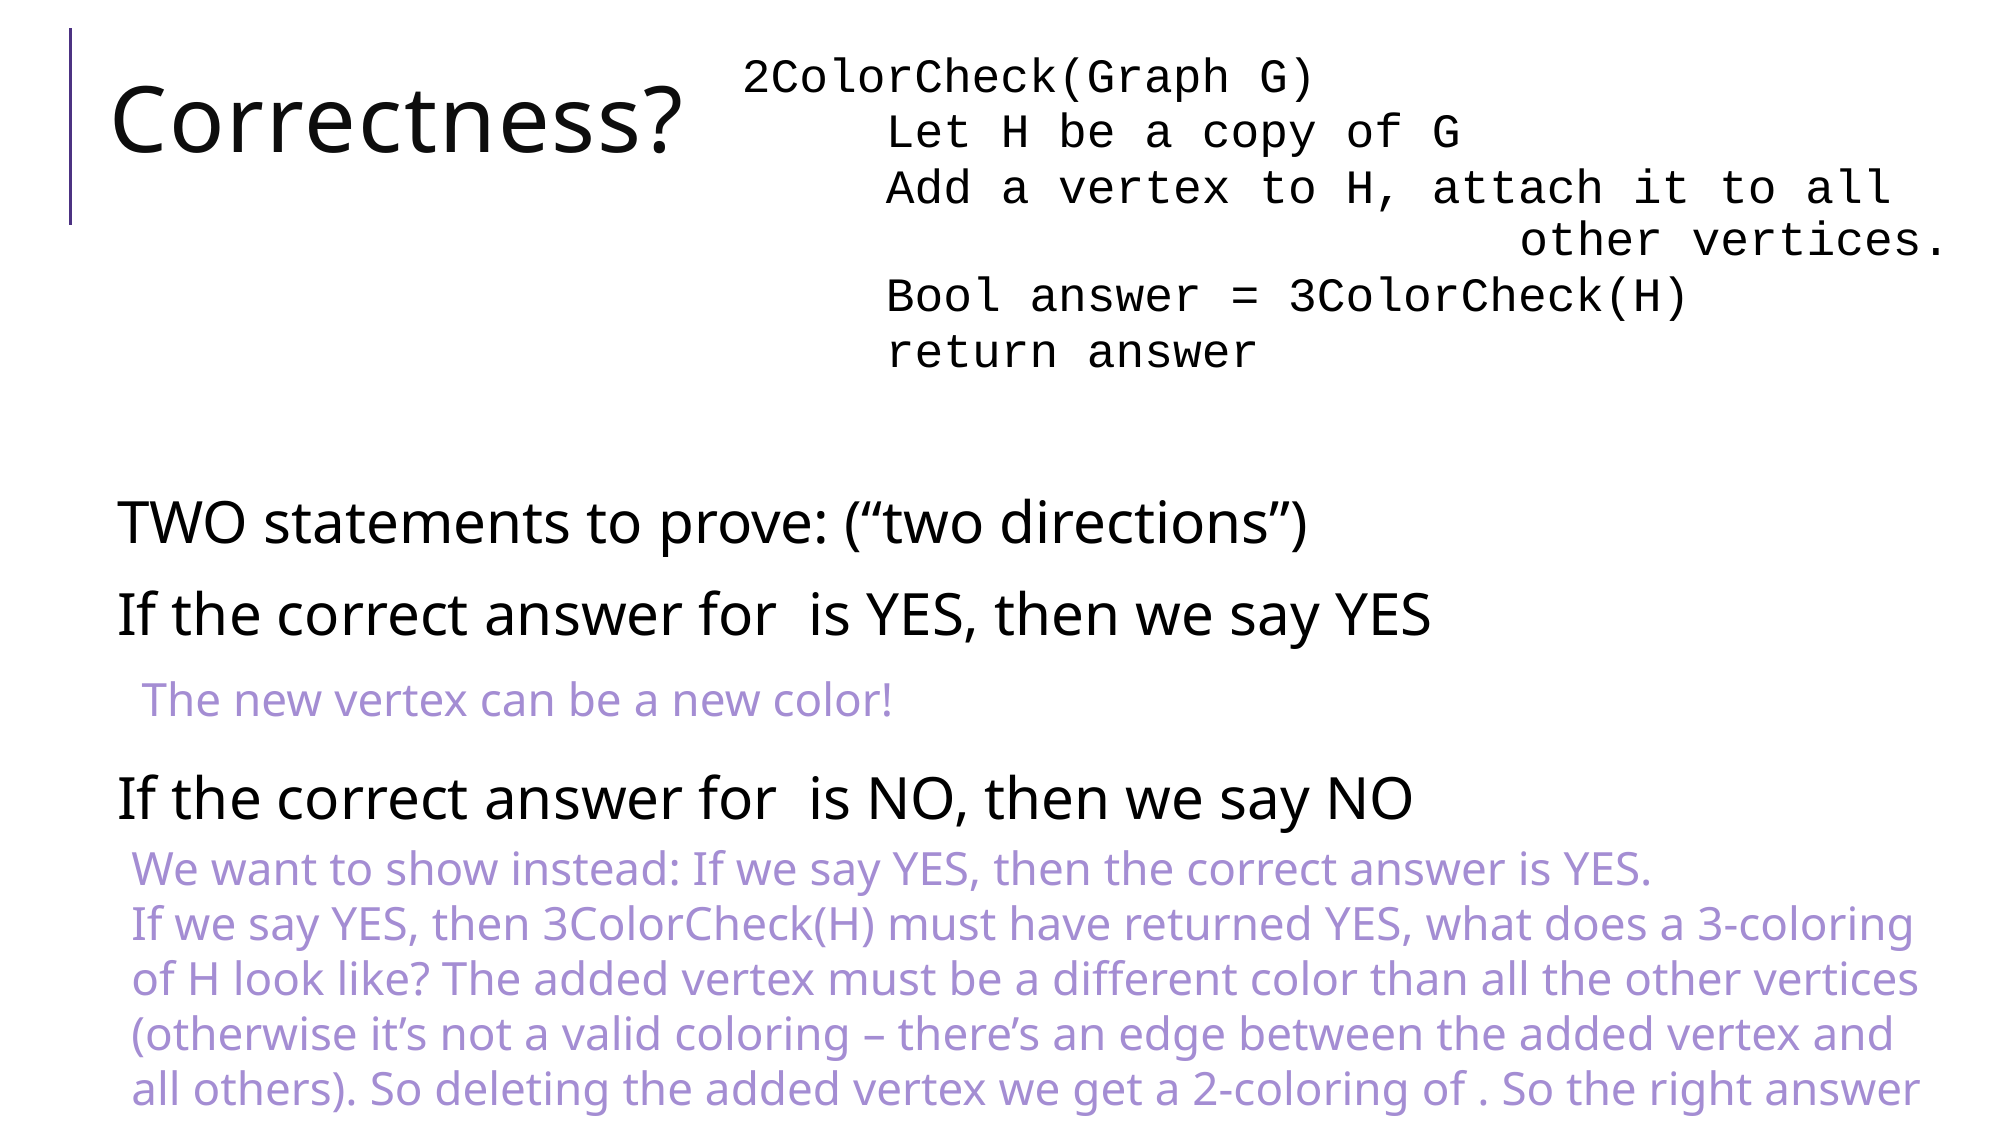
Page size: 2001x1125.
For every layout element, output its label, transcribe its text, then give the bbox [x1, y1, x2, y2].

text_box 2ColorCheck(Graph G) Let H be a copy of G Add a vertex to H, attach it to all other vertices. Bool answer = 3ColorCheck(H) return answer [734, 43, 1964, 439]
text_box The new vertex can be a new color! [126, 663, 1950, 734]
title Correctness? [94, 43, 734, 210]
